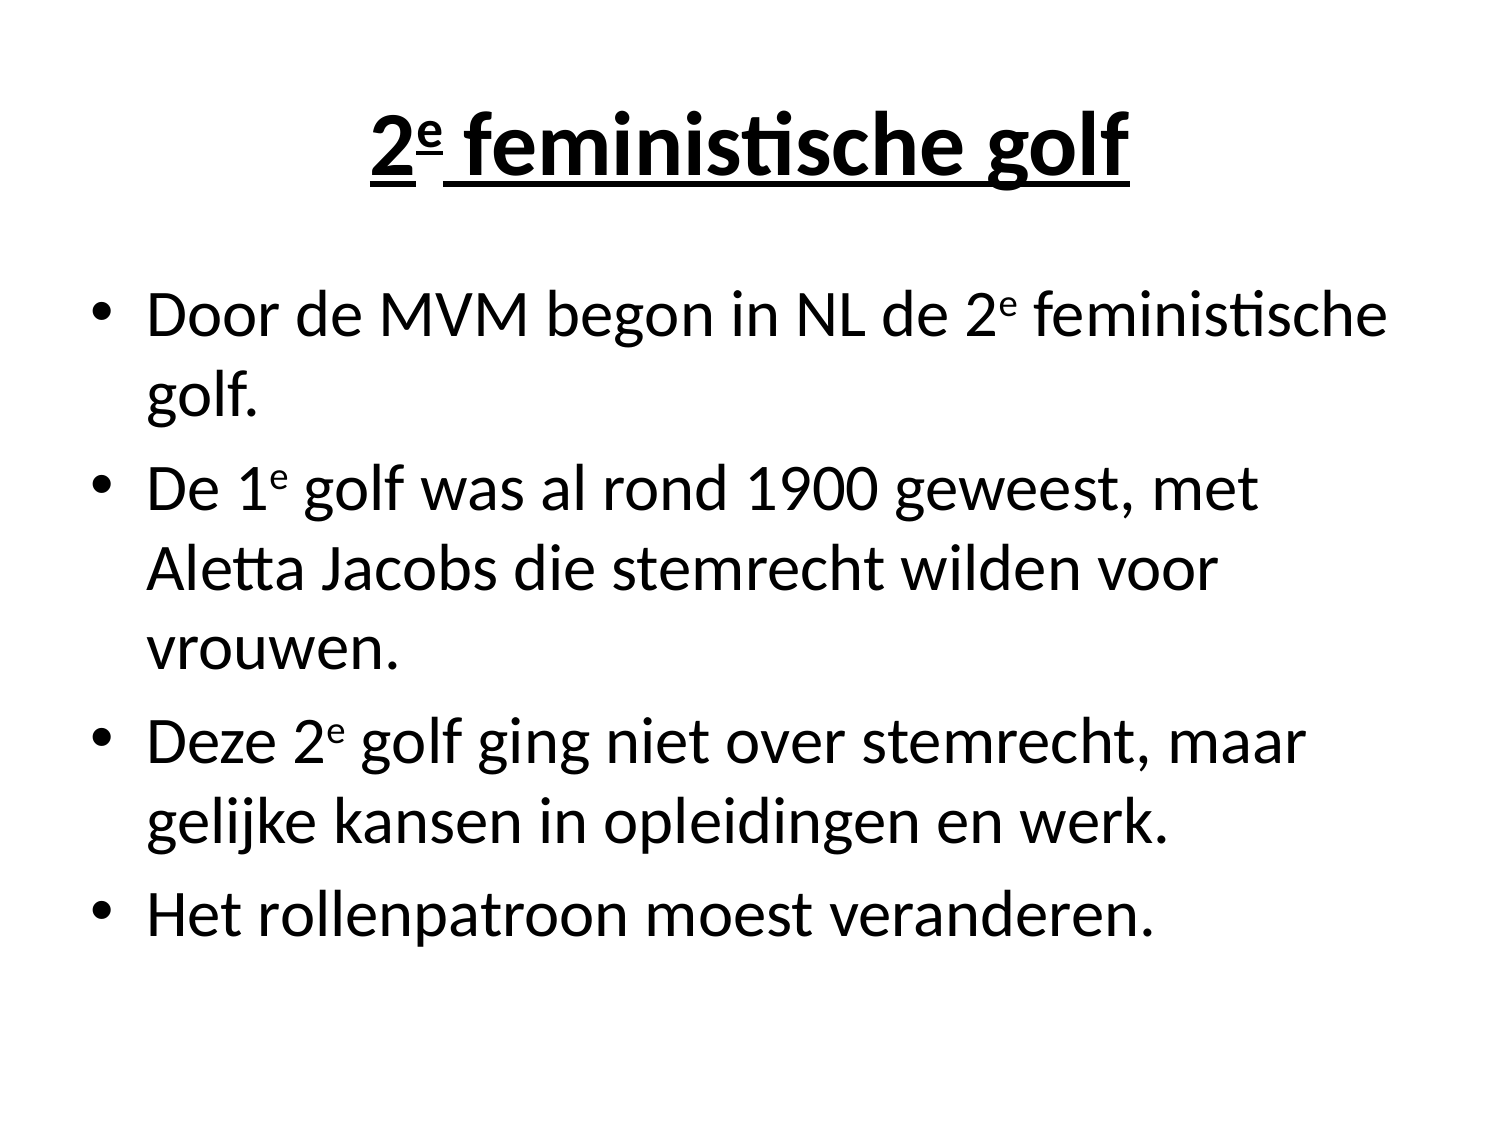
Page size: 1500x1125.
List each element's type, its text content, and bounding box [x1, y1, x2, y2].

list Door de MVM begon in NL de 2e feministische golf. De 1e golf was al rond 1900 geweest, met Aletta Jacobs die stemrecht wilden voor vrouwen. Deze 2e golf ging niet over stemrecht, maar gelijke kansen in opleidingen en werk. Het rollenpatroon moest veranderen. [75, 262, 1425, 1005]
title 2e feministische golf [75, 45, 1425, 233]
